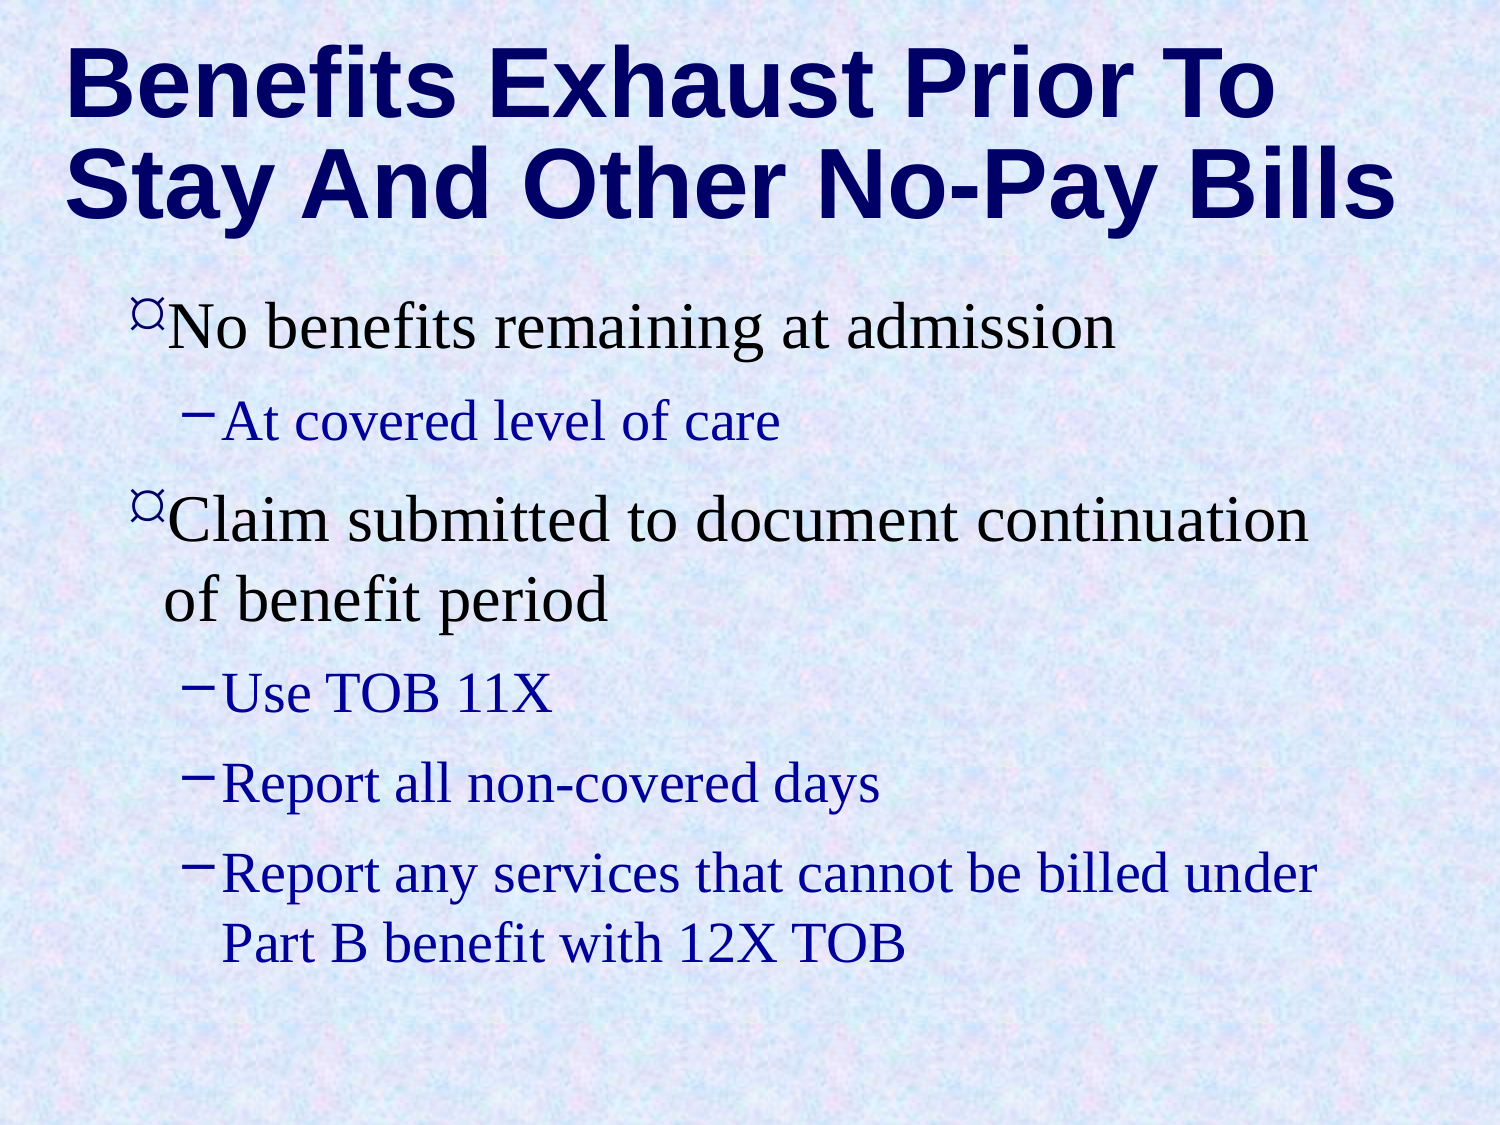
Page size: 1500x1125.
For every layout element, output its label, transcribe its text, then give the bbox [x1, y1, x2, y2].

title Benefits Exhaust Prior To Stay And Other No-Pay Bills [50, 37, 1450, 238]
list No benefits remaining at admission At covered level of care Claim submitted to document continuation of benefit period Use TOB 11X Report all non-covered days Report any services that cannot be billed under Part B benefit with 12X TOB [112, 275, 1375, 1050]
